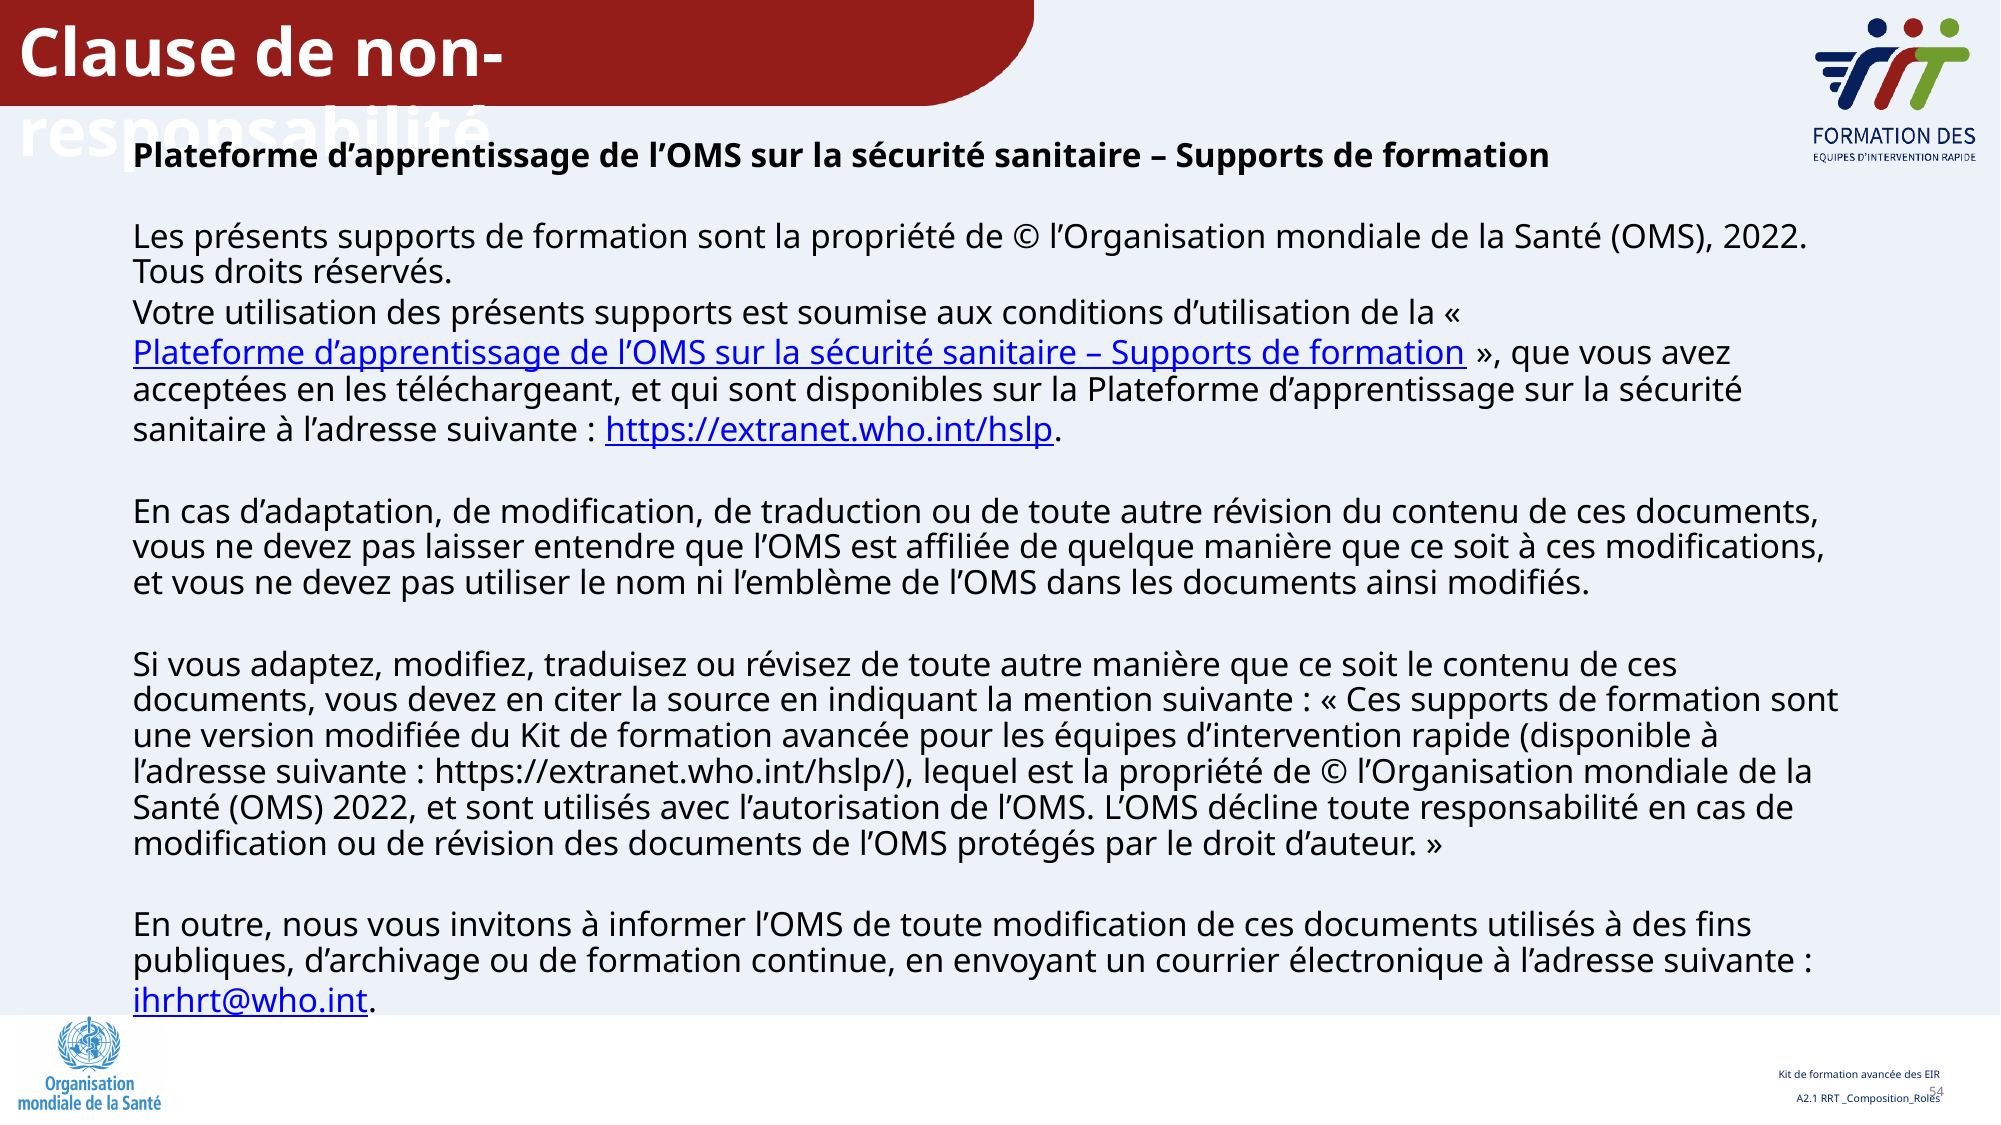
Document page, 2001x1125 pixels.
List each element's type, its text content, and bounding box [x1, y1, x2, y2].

picture [17, 1015, 162, 1111]
picture [1813, 17, 1976, 163]
list Plateforme d’apprentissage de l’OMS sur la sécurité sanitaire – Supports de formation Les présents supports de formation sont la propriété de © l’Organisation mondiale de la Santé (OMS), 2022. Tous droits réservés. Votre utilisation des présents supports est soumise aux conditions d’utilisation de la « Plateforme d’apprentissage de l’OMS sur la sécurité sanitaire – Supports de formation », que vous avez acceptées en les téléchargeant, et qui sont disponibles sur la Plateforme d’apprentissage sur la sécurité sanitaire à l’adresse suivante : https://extranet.who.int/hslp. En cas d’adaptation, de modification, de traduction ou de toute autre révision du contenu de ces documents, vous ne devez pas laisser entendre que l’OMS est affiliée de quelque manière que ce soit à ces modifications, et vous ne devez pas utiliser le nom ni l’emblème de l’OMS dans les documents ainsi modifiés. Si vous adaptez, modifiez, traduisez ou révisez de toute autre manière que ce soit le contenu de ces documents, vous devez en citer la source en indiquant la mention suivante : « Ces supports de formation sont une version modifiée du Kit de formation avancée pour les équipes d’intervention rapide (disponible à l’adresse suivante : https://extranet.who.int/hslp/), lequel est la propriété de © l’Organisation mondiale de la Santé (OMS) 2022, et sont utilisés avec l’autorisation de l’OMS. L’OMS décline toute responsabilité en cas de modification ou de révision des documents de l’OMS protégés par le droit d’auteur. » En outre, nous vous invitons à informer l’OMS de toute modification de ces documents utilisés à des fins publiques, d’archivage ou de formation continue, en envoyant un courrier électronique à l’adresse suivante : ihrhrt@who.int. [130, 137, 1846, 993]
picture [0, 0, 1034, 106]
